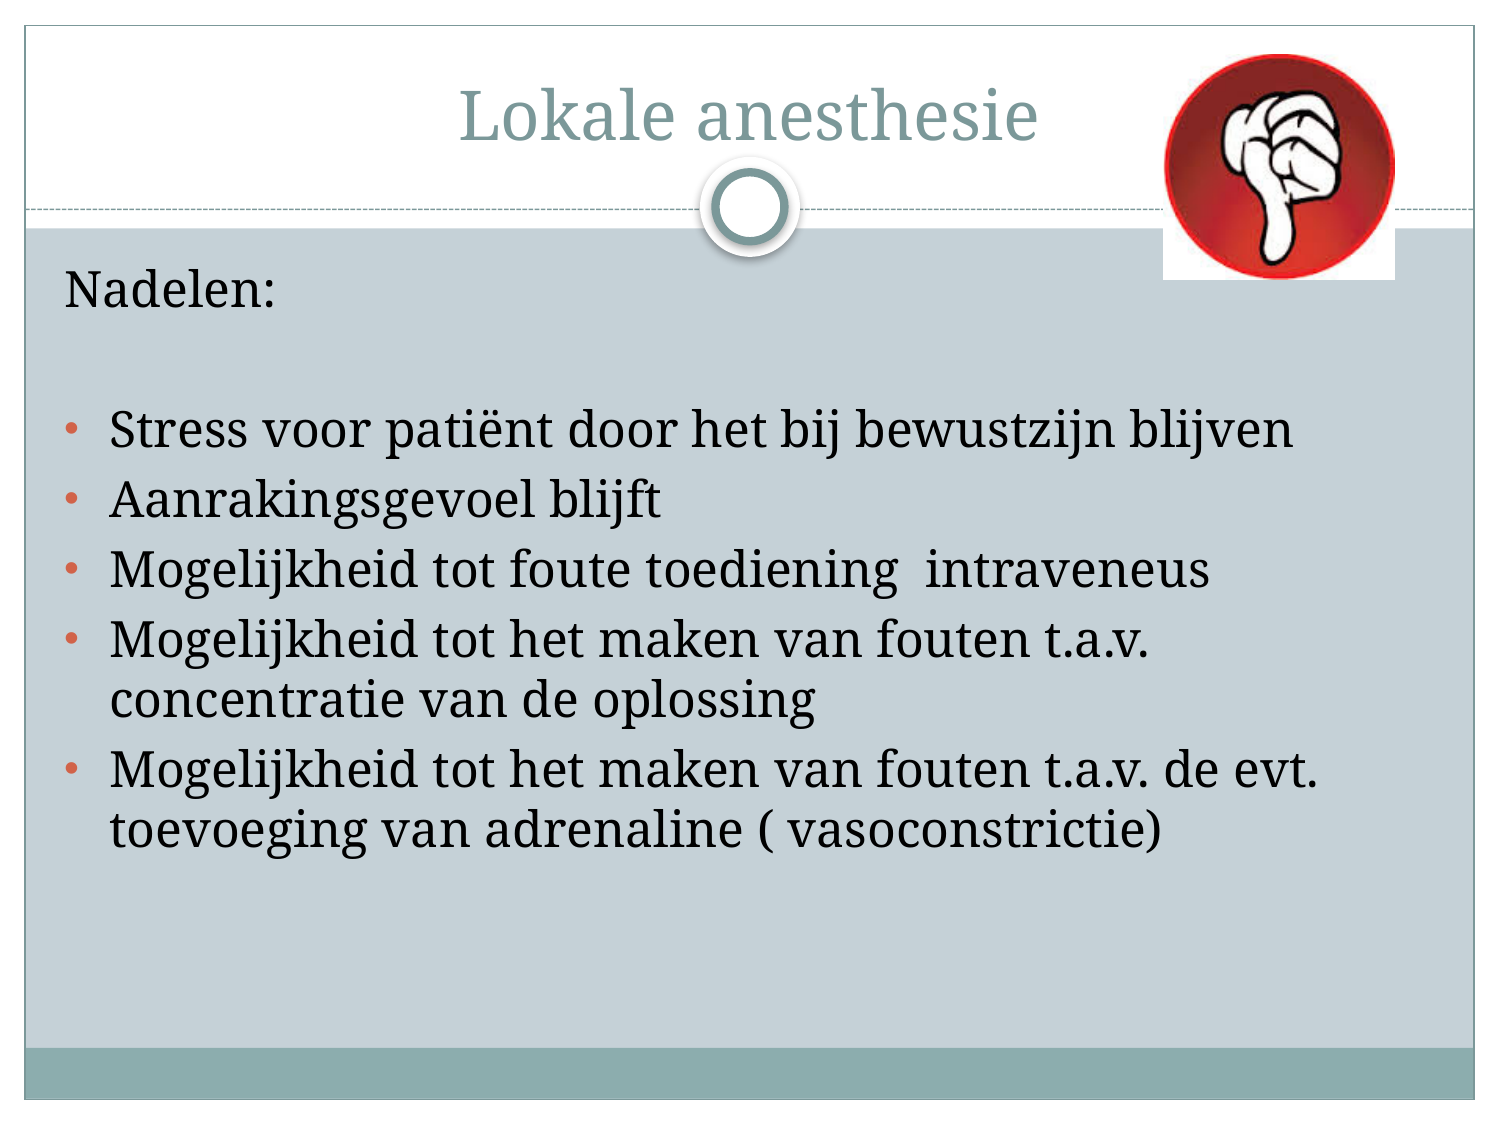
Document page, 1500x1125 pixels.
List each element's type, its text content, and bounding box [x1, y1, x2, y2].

list Nadelen: Stress voor patiënt door het bij bewustzijn blijven Aanrakingsgevoel blijft Mogelijkheid tot foute toediening intraveneus Mogelijkheid tot het maken van fouten t.a.v. concentratie van de oplossing Mogelijkheid tot het maken van fouten t.a.v. de evt. toevoeging van adrenaline ( vasoconstrictie) [49, 250, 1445, 1001]
picture [1163, 54, 1395, 280]
title Lokale anesthesie [49, 37, 1450, 162]
